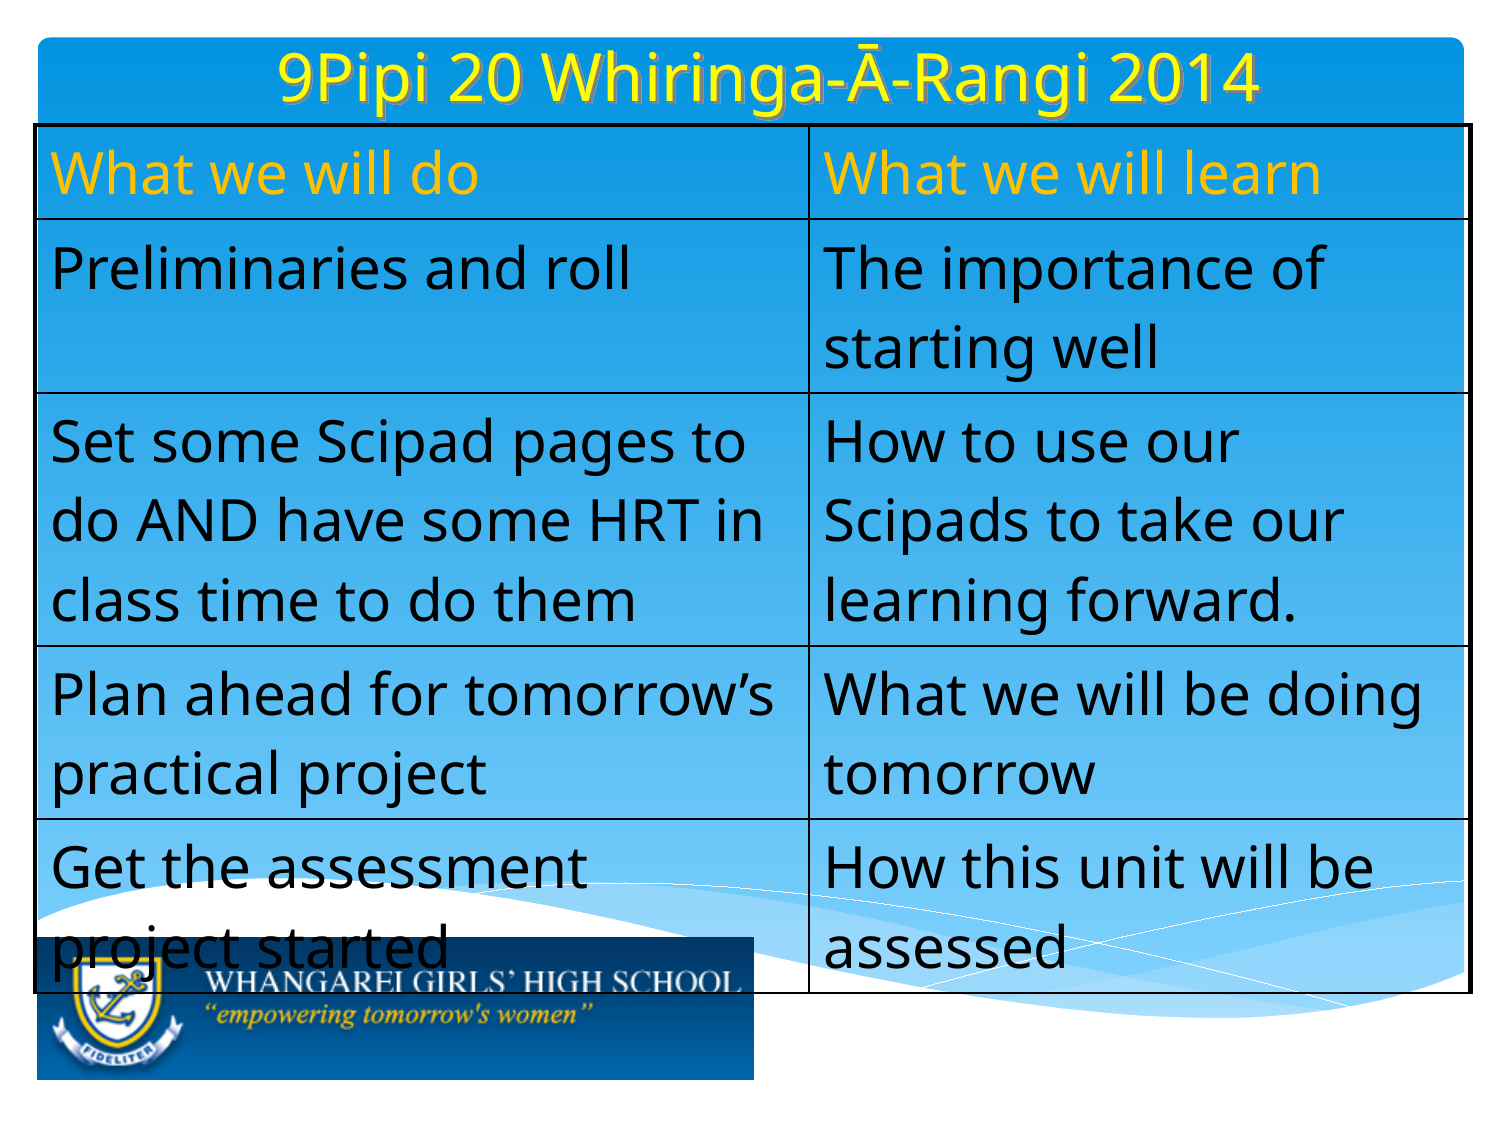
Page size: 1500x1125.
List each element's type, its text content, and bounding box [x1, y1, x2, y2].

text_box 9Pipi 20 Whiringa-Ā-Rangi 2014 [162, 24, 1375, 123]
table_cell What we will be doing tomorrow [810, 647, 1468, 818]
table_cell How to use our Scipads to take our learning forward. [810, 394, 1468, 645]
table_cell Get the assessment project started [37, 820, 808, 992]
table_cell Set some Scipad pages to do AND have some HRT in class time to do them [37, 394, 808, 645]
table_cell Preliminaries and roll [37, 220, 808, 392]
table_cell How this unit will be assessed [810, 820, 1468, 992]
table_header What we will learn [810, 127, 1468, 218]
picture [37, 937, 754, 1080]
table_header What we will do [37, 127, 808, 218]
table_cell The importance of starting well [810, 220, 1468, 392]
table_cell Plan ahead for tomorrow’s practical project [37, 647, 808, 818]
